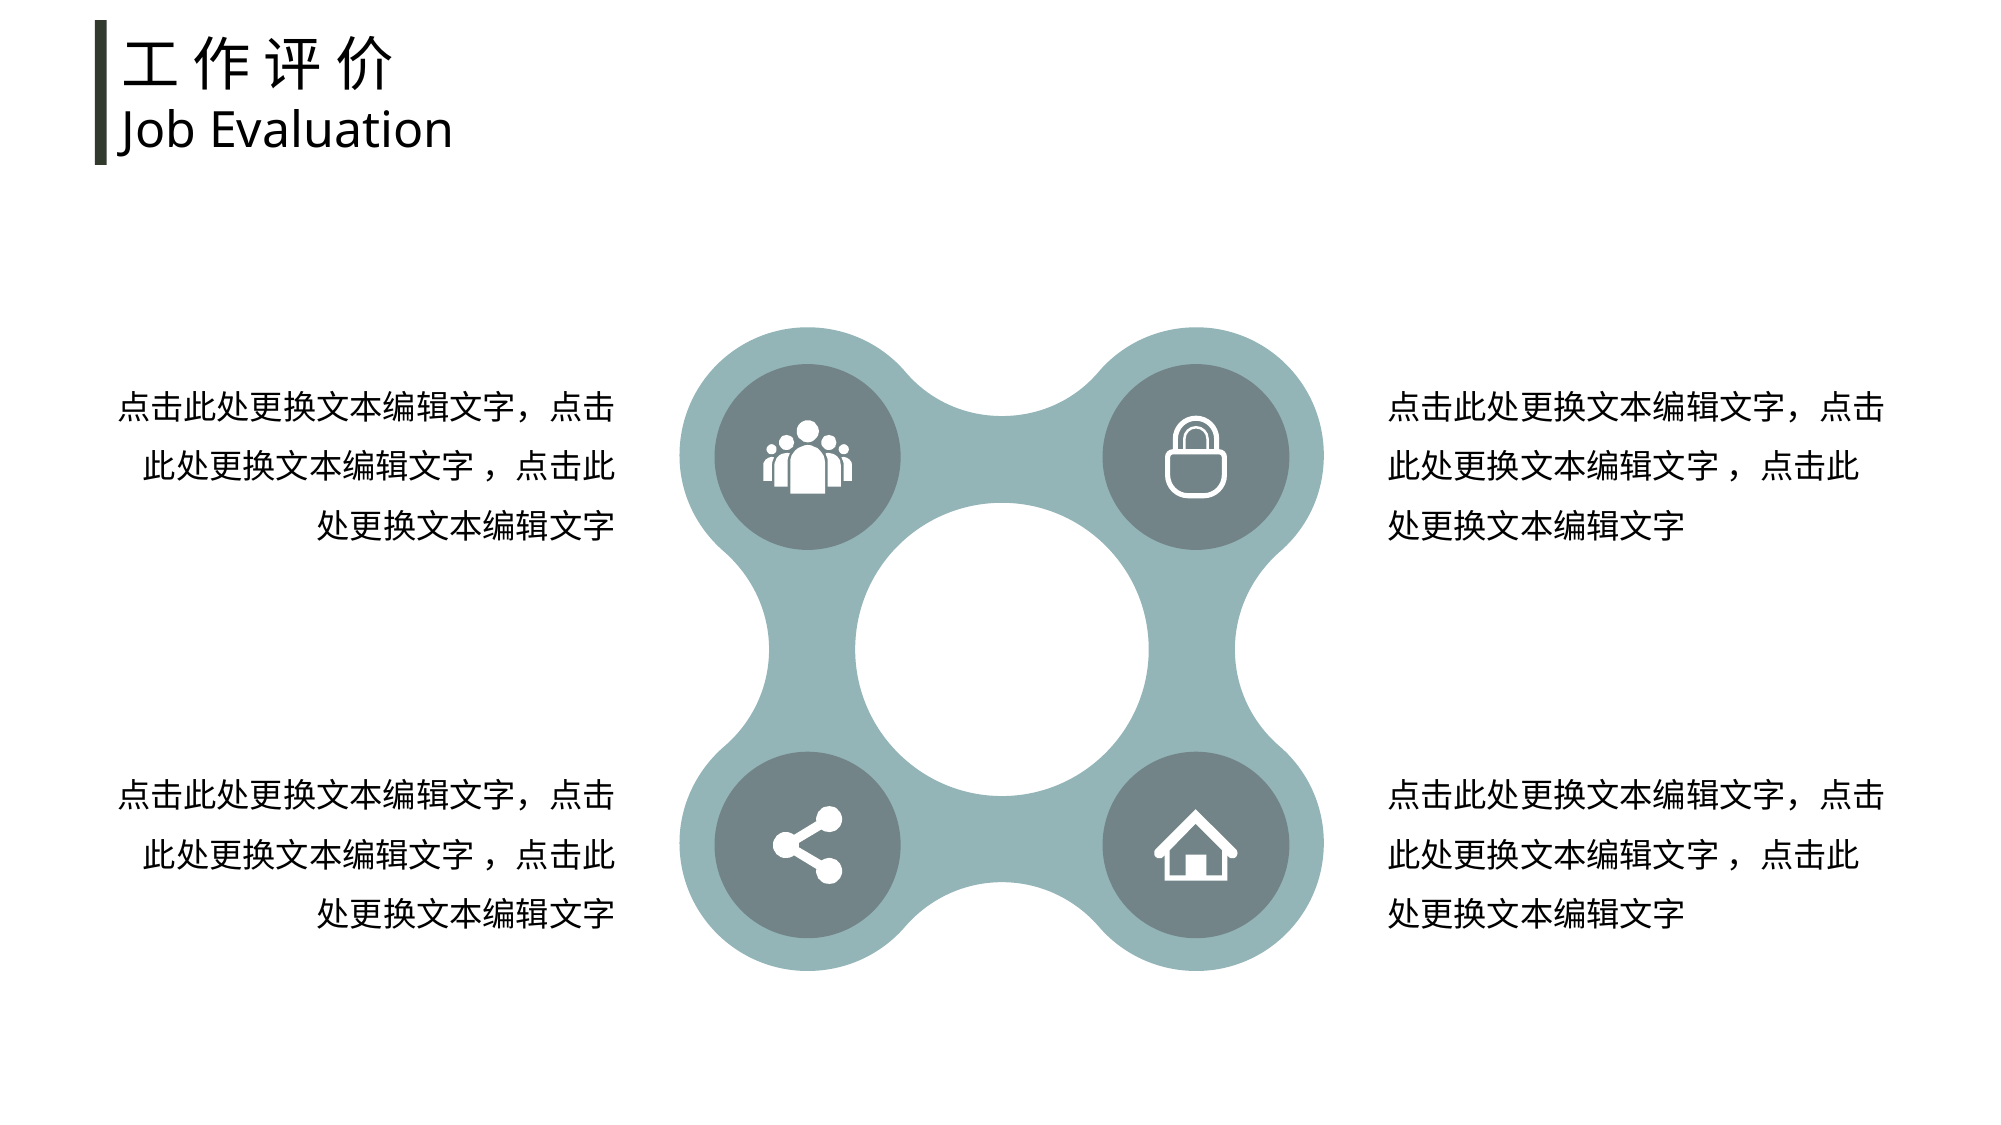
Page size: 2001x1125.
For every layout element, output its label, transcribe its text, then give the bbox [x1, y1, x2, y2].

text_box [1102, 364, 1290, 550]
text_box [763, 456, 775, 481]
text_box 工 作 评 价 Job Evaluation [106, 20, 656, 165]
text_box [766, 444, 777, 455]
text_box 点击此处更换文本编辑文字，点击此处更换文本编辑文字 ，点击此处更换文本编辑文字 [96, 358, 631, 553]
text_box [94, 19, 108, 166]
text_box [773, 806, 843, 884]
text_box [825, 452, 841, 487]
text_box [838, 444, 849, 455]
text_box [796, 420, 819, 443]
text_box [1154, 809, 1238, 881]
text_box [1165, 415, 1227, 499]
text_box [714, 751, 901, 939]
text_box [679, 327, 1324, 971]
text_box 点击此处更换文本编辑文字，点击此处更换文本编辑文字 ，点击此处更换文本编辑文字 [1372, 746, 1907, 941]
text_box [714, 364, 901, 550]
text_box [841, 456, 852, 481]
text_box [1102, 751, 1290, 939]
text_box [821, 434, 837, 450]
text_box [774, 452, 790, 487]
text_box 点击此处更换文本编辑文字，点击此处更换文本编辑文字 ，点击此处更换文本编辑文字 [1372, 358, 1907, 553]
text_box [790, 444, 826, 494]
text_box 点击此处更换文本编辑文字，点击此处更换文本编辑文字 ，点击此处更换文本编辑文字 [96, 746, 631, 941]
text_box [779, 434, 795, 450]
